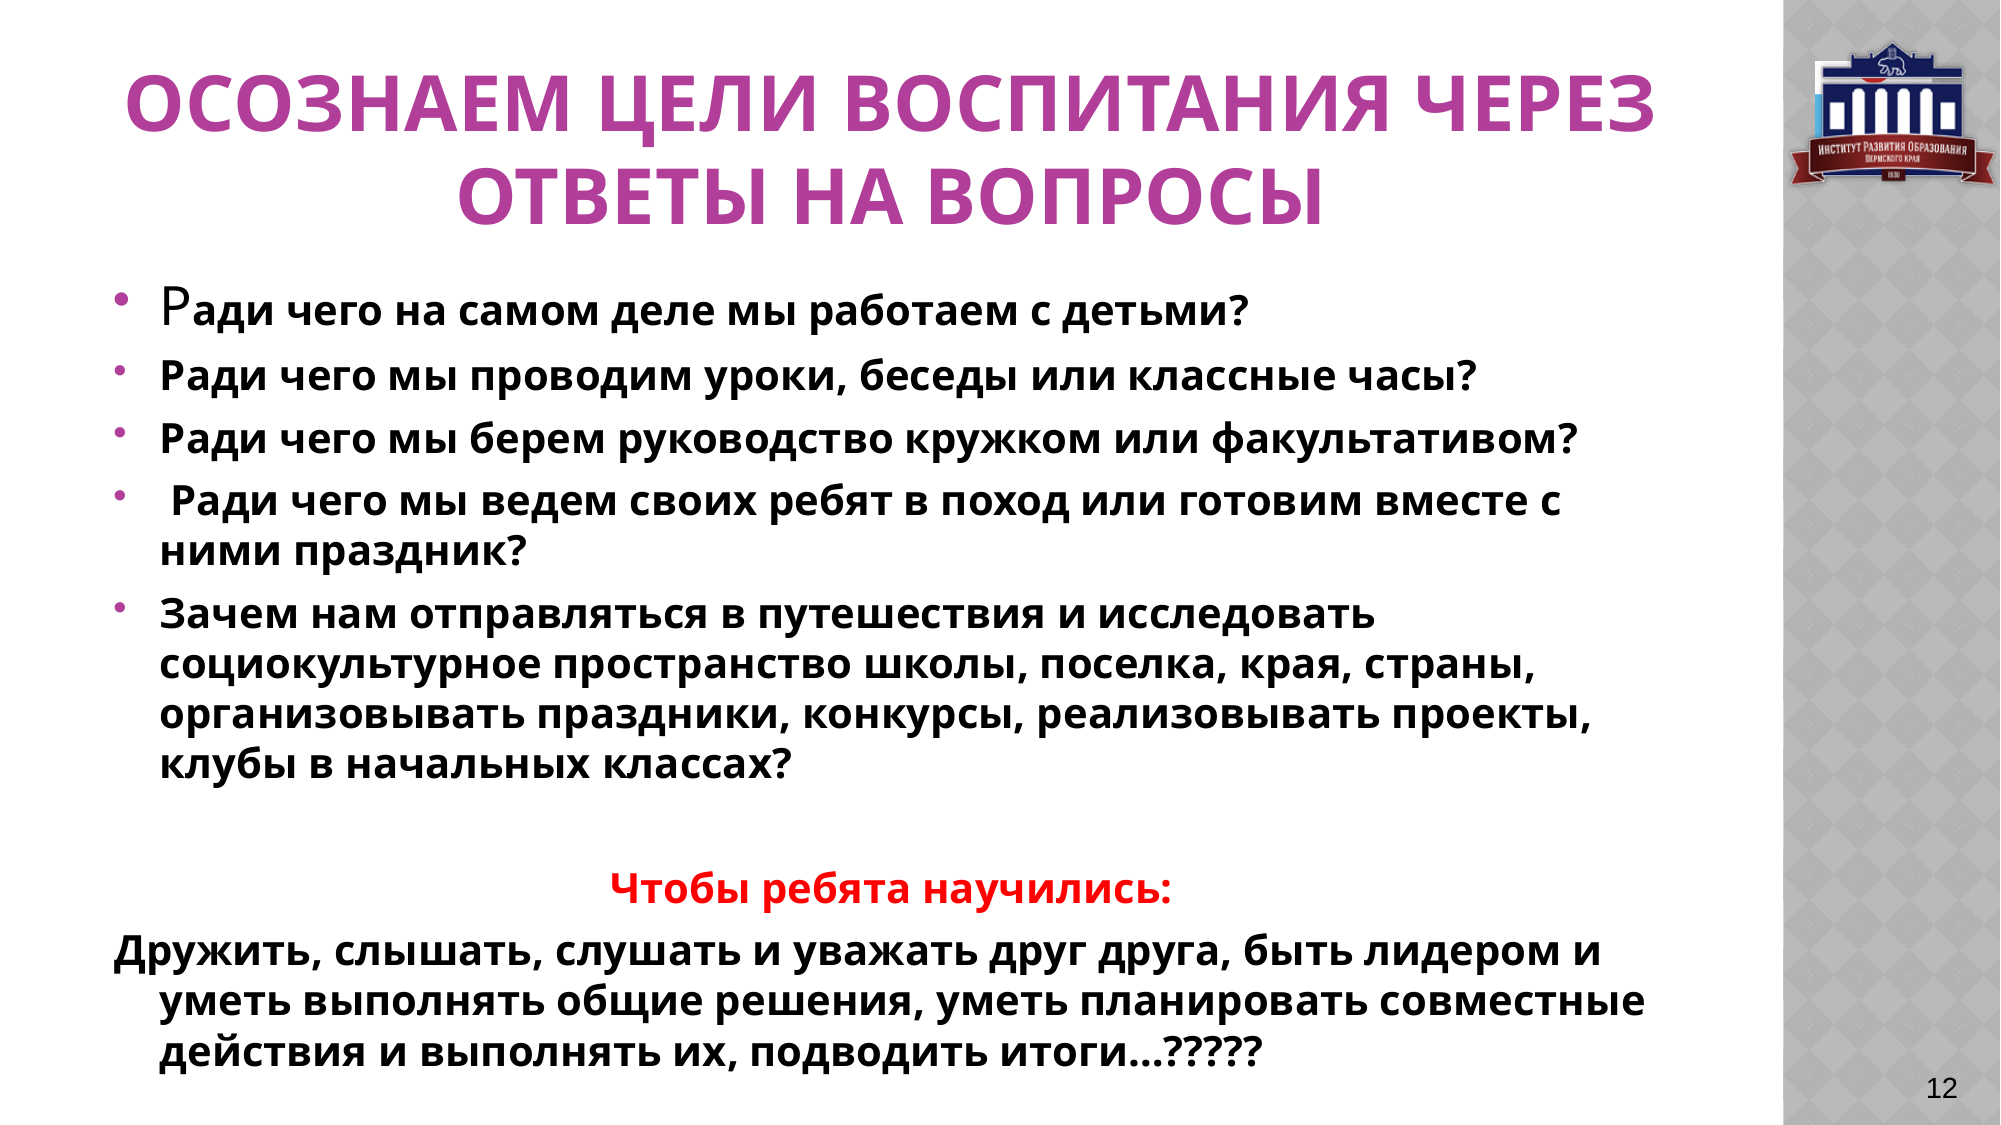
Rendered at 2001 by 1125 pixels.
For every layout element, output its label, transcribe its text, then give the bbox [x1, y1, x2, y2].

list Ради чего на самом деле мы работаем с детьми? Ради чего мы проводим уроки, беседы или классные часы? Ради чего мы берем руководство кружком или факультативом? Ради чего мы ведем своих ребят в поход или готовим вместе с ними праздник? Зачем нам отправляться в путешествия и исследовать социокультурное пространство школы, поселка, края, страны, организовывать праздники, конкурсы, реализовывать проекты, клубы в начальных классах? Чтобы ребята научились: Дружить, слышать, слушать и уважать друг друга, быть лидером и уметь выполнять общие решения, уметь планировать совместные действия и выполнять их, подводить итоги…????? [99, 264, 1684, 1059]
picture [1784, 35, 2000, 192]
title Осознаем цели воспитания через ответы на вопросы [99, 52, 1684, 240]
